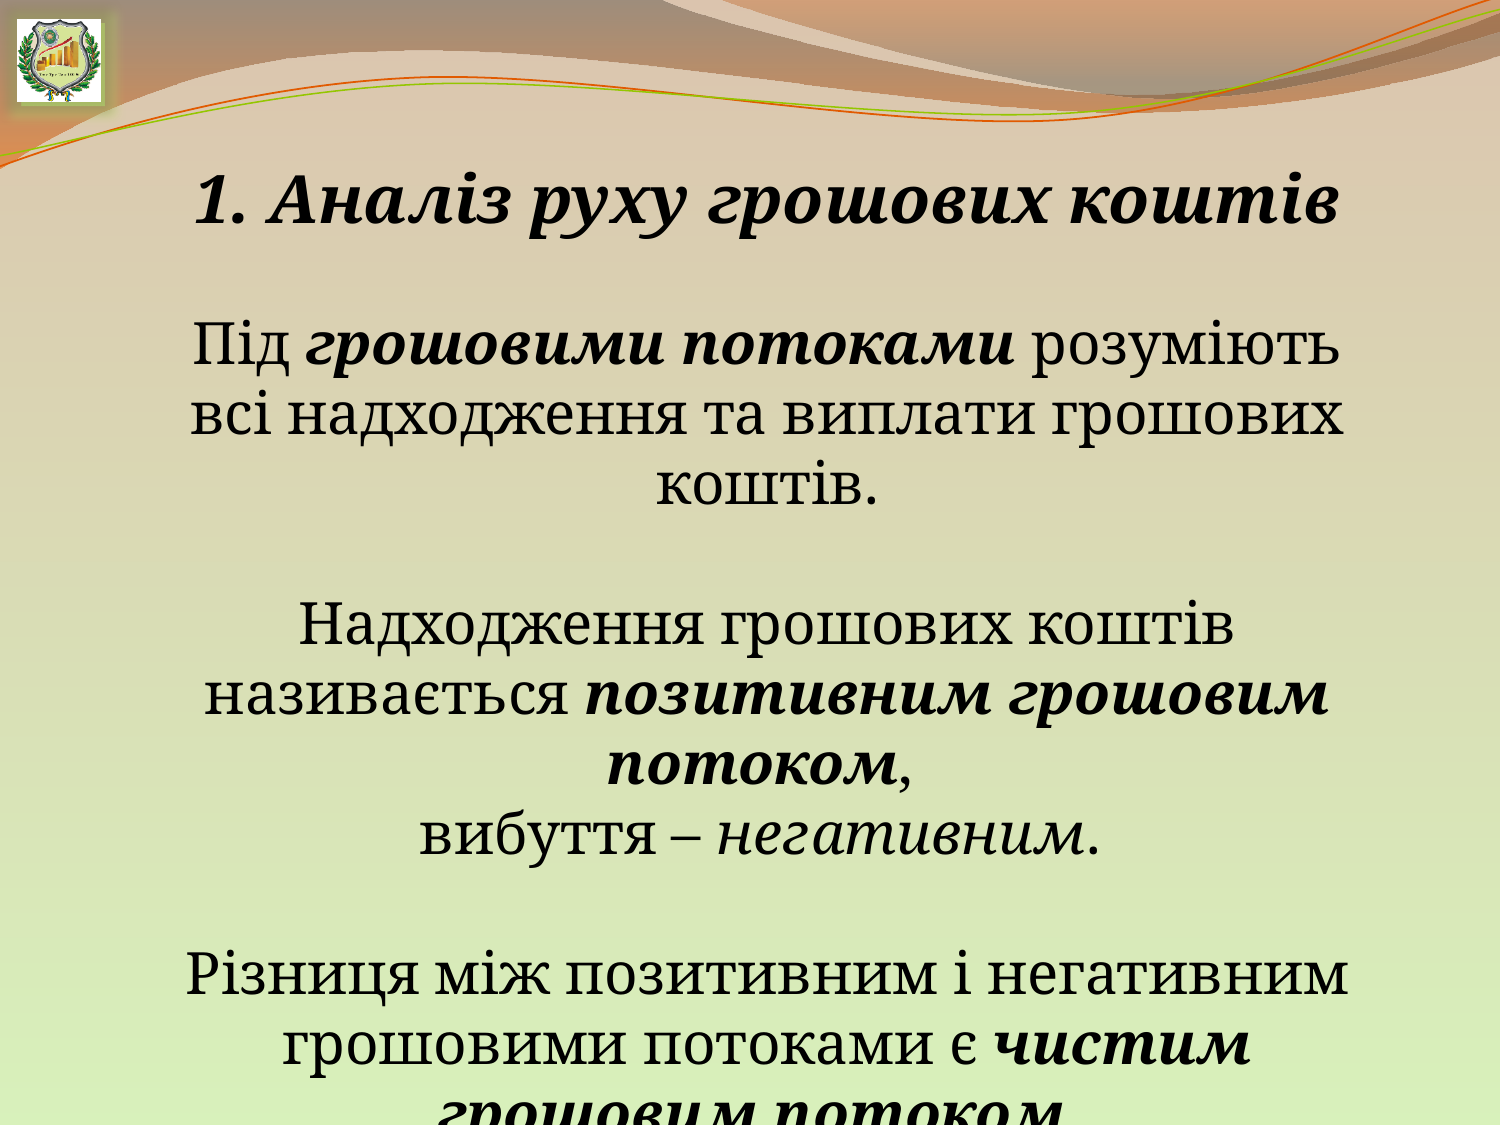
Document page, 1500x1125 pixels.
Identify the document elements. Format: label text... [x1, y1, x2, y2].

text_box 1. Аналіз руху грошових коштів Під грошовими потоками розуміють всі надходження та виплати грошових коштів. Надходження грошових коштів називається позитивним грошовим потоком, вибуття – негативним. Різниця між позитивним і негативним грошовими потоками є чистим грошовим потоком. [159, 149, 1376, 1125]
picture [17, 18, 101, 102]
